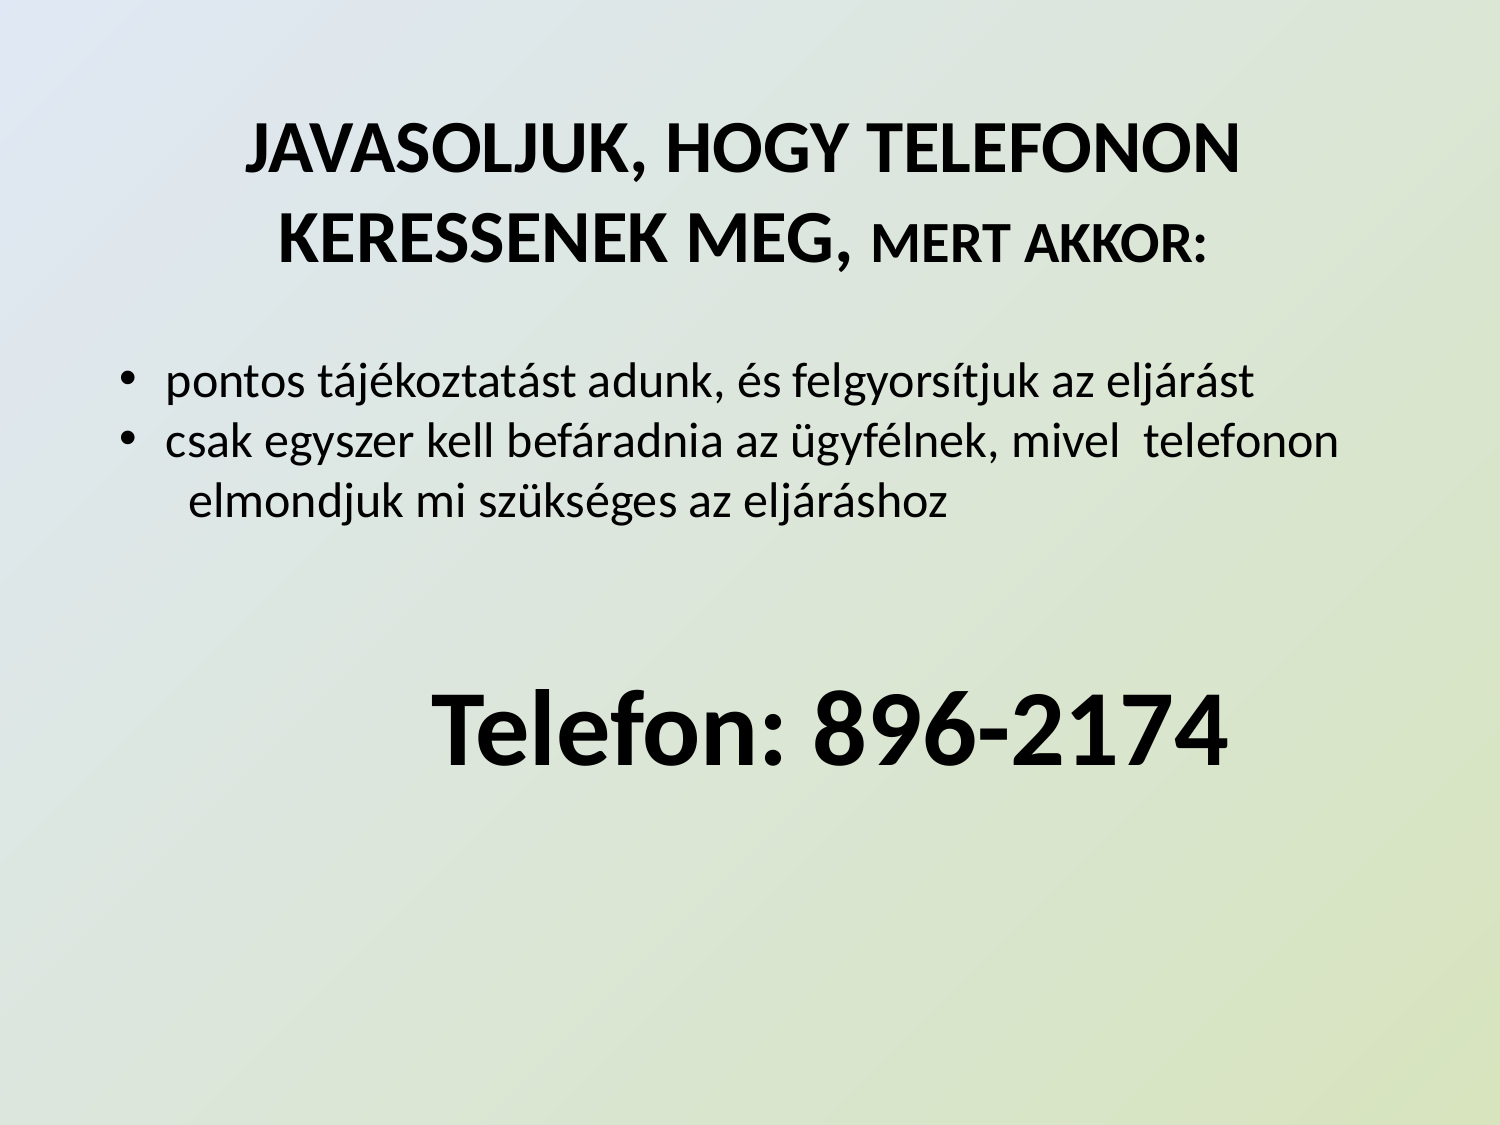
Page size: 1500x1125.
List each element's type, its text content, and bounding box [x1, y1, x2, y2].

text_box JAVASOLJUK, HOGY TELEFONON KERESSENEK MEG, MERT AKKOR: pontos tájékoztatást adunk, és felgyorsítjuk az eljárást csak egyszer kell befáradnia az ügyfélnek, mivel telefonon elmondjuk mi szükséges az eljáráshoz Telefon: 896-2174 [64, 90, 1424, 925]
